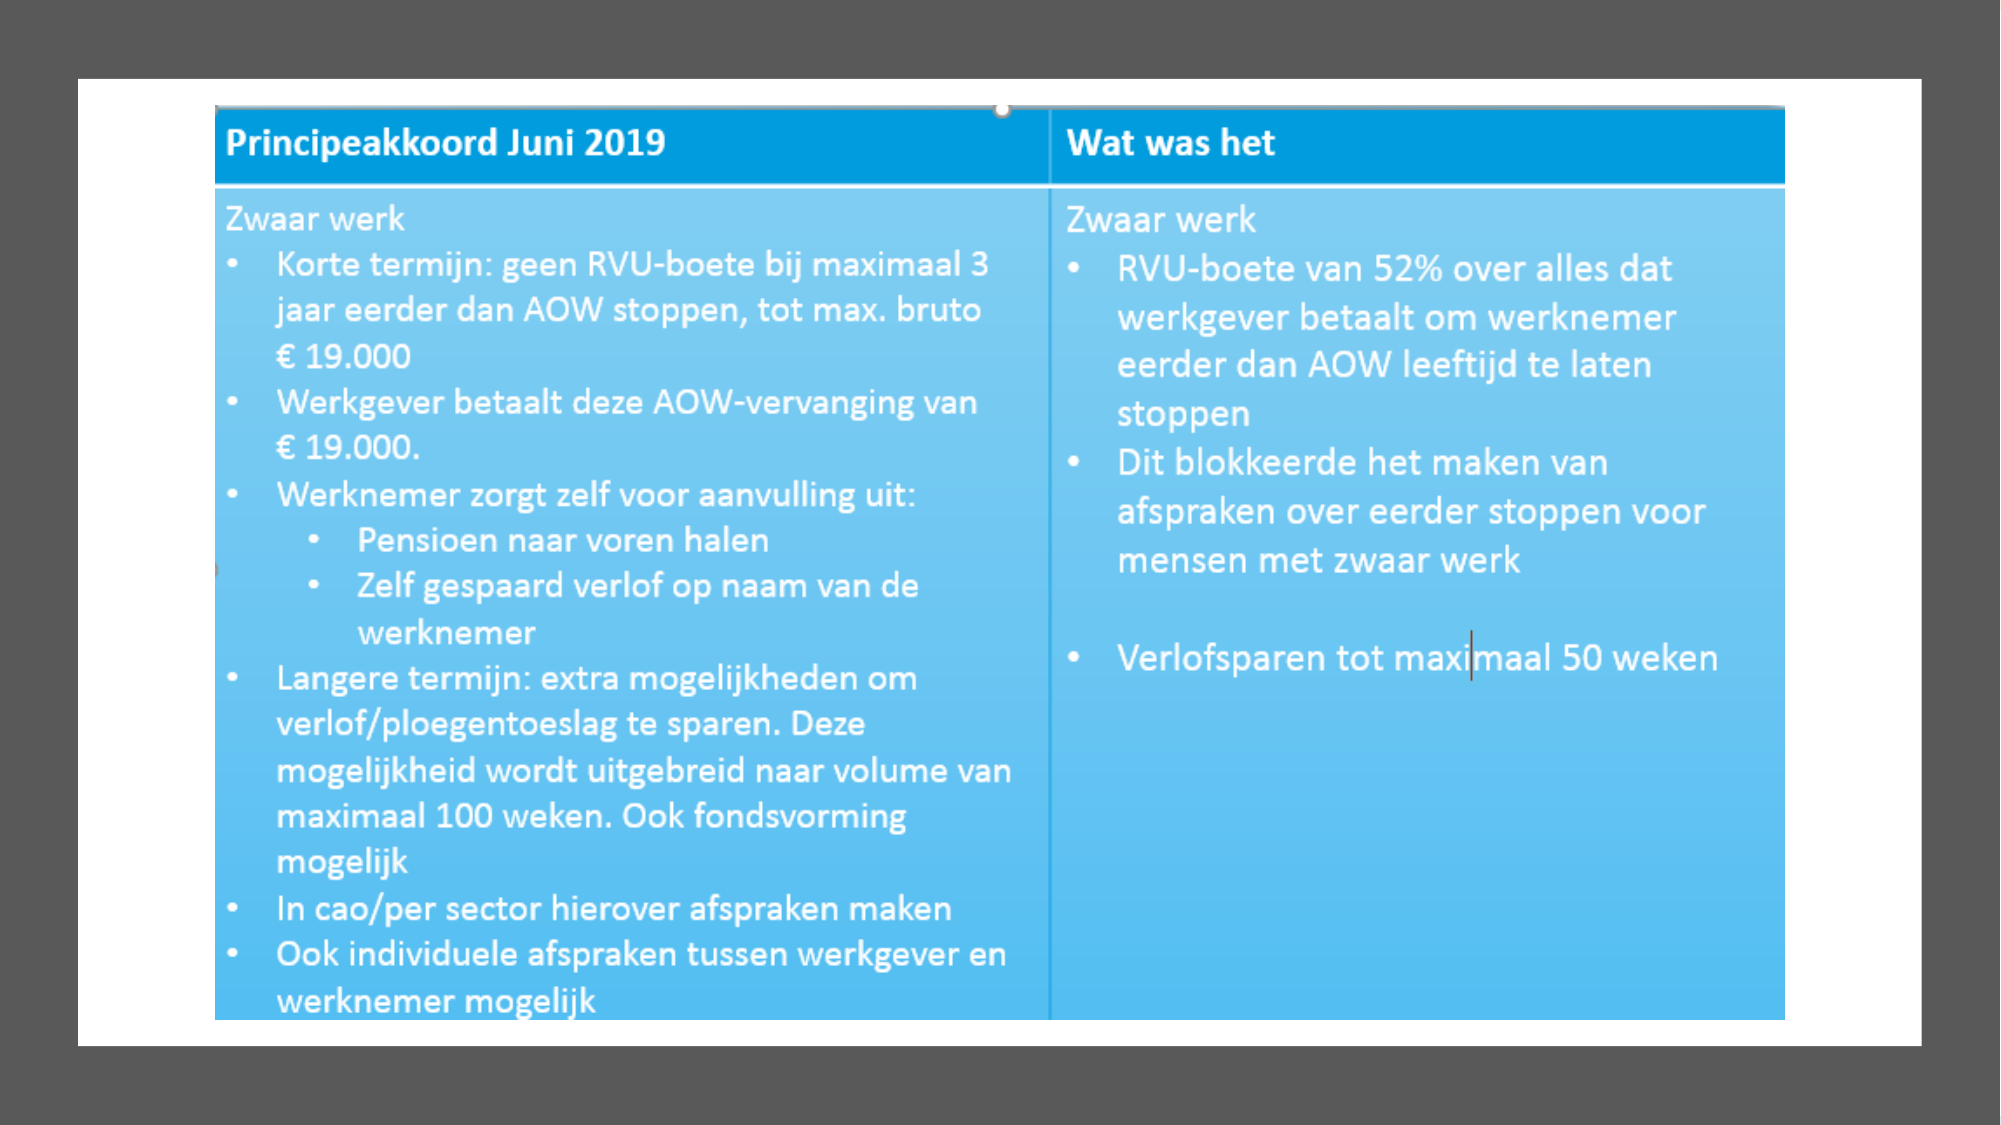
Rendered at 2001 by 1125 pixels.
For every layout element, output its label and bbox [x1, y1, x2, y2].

text_box [0, 0, 2000, 1125]
text_box [77, 78, 1923, 1047]
list [215, 105, 1785, 1020]
